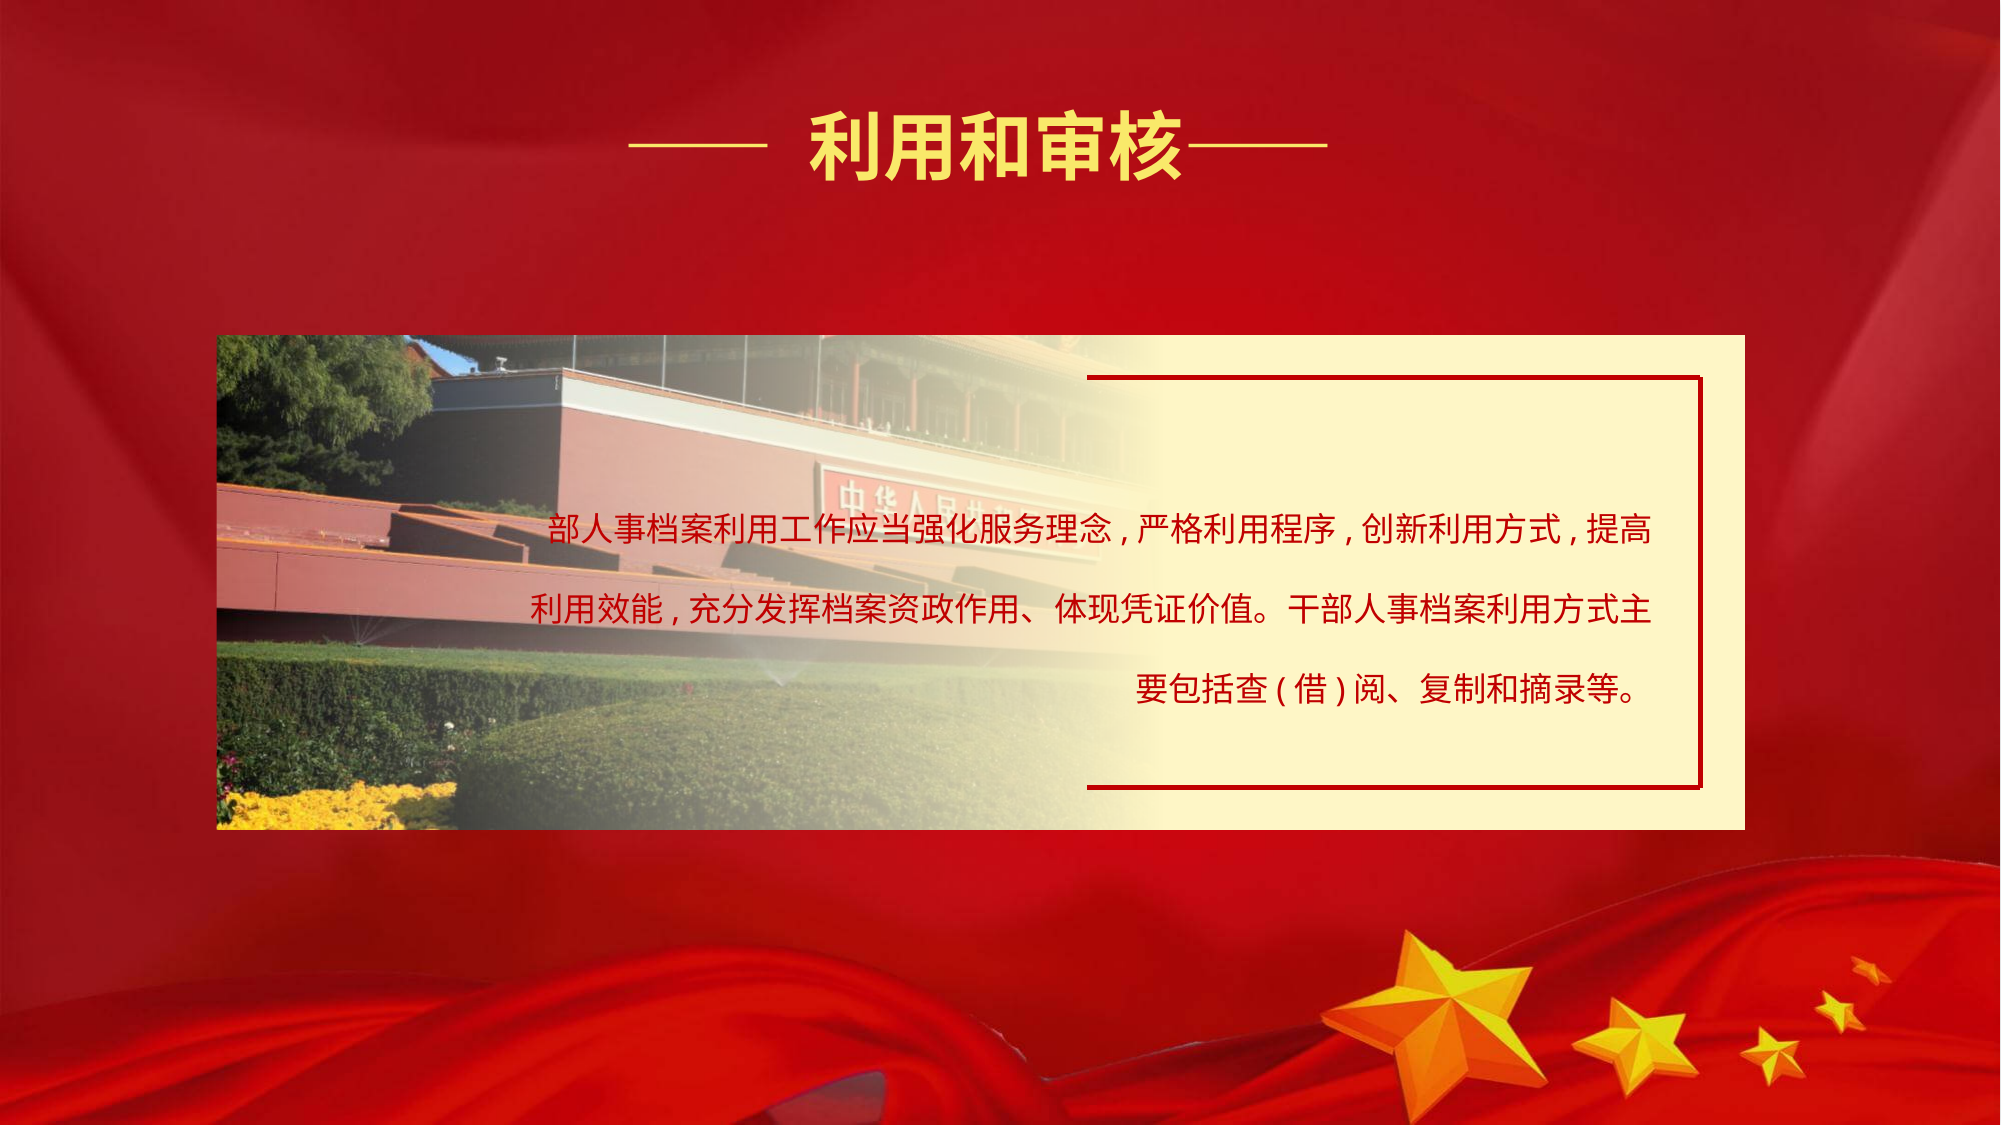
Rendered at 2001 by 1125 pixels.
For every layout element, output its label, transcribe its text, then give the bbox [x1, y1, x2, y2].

text_box —— 利用和审核—— [67, 92, 1891, 197]
picture [0, 0, 2000, 1125]
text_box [216, 335, 1745, 830]
